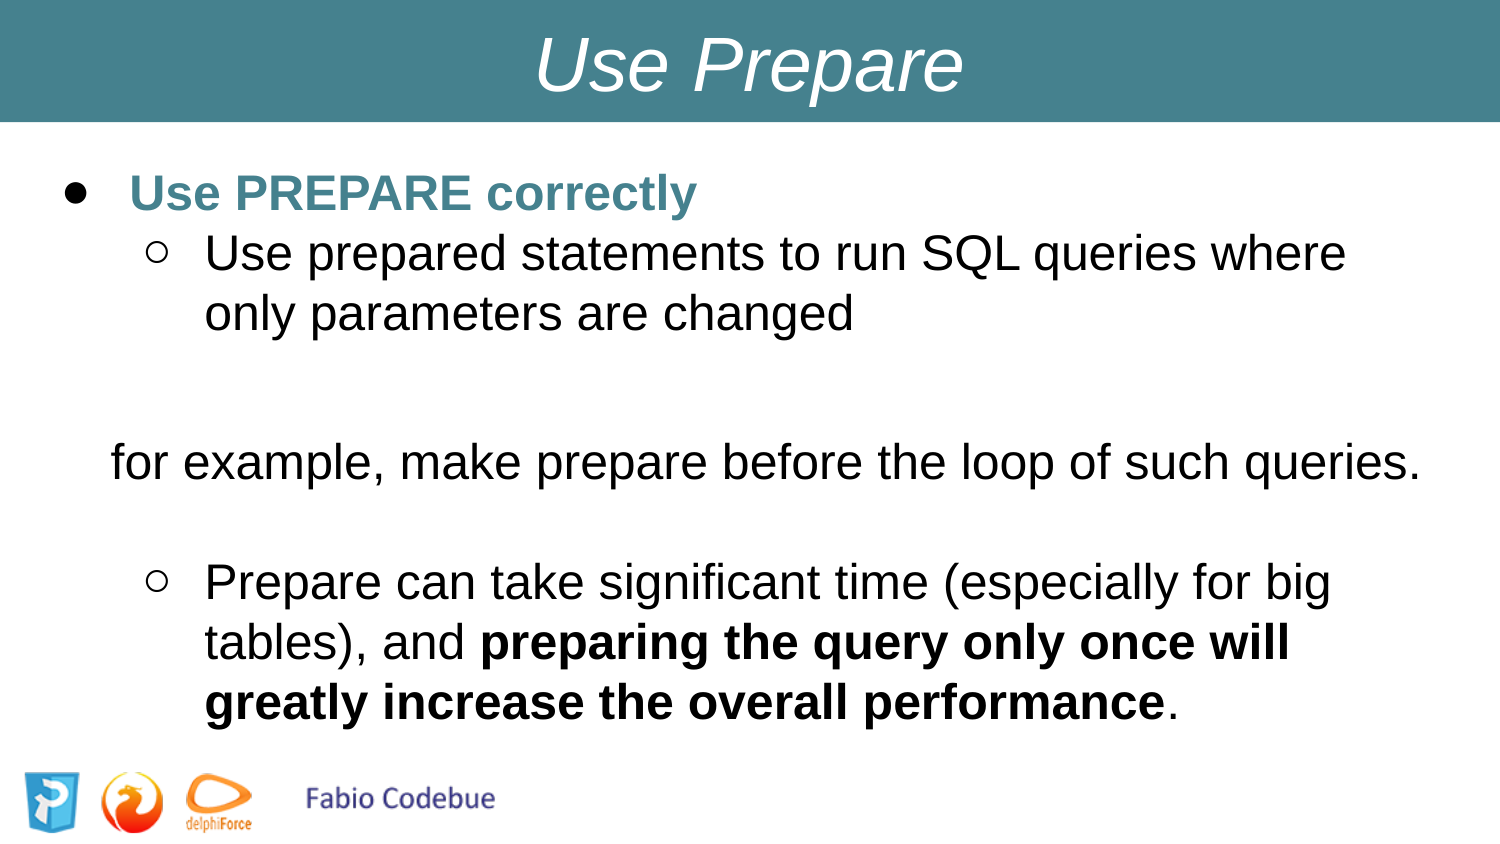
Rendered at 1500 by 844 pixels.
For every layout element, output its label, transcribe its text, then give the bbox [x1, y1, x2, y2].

picture [0, 123, 1500, 844]
text_box Use Prepare [0, 0, 1500, 123]
list Use PREPARE correctly Use prepared statements to run SQL queries where only parameters are changed for example, make prepare before the loop of such queries. Prepare can take significant time (especially for big tables), and preparing the query only once will greatly increase the overall performance. [39, 145, 1440, 760]
